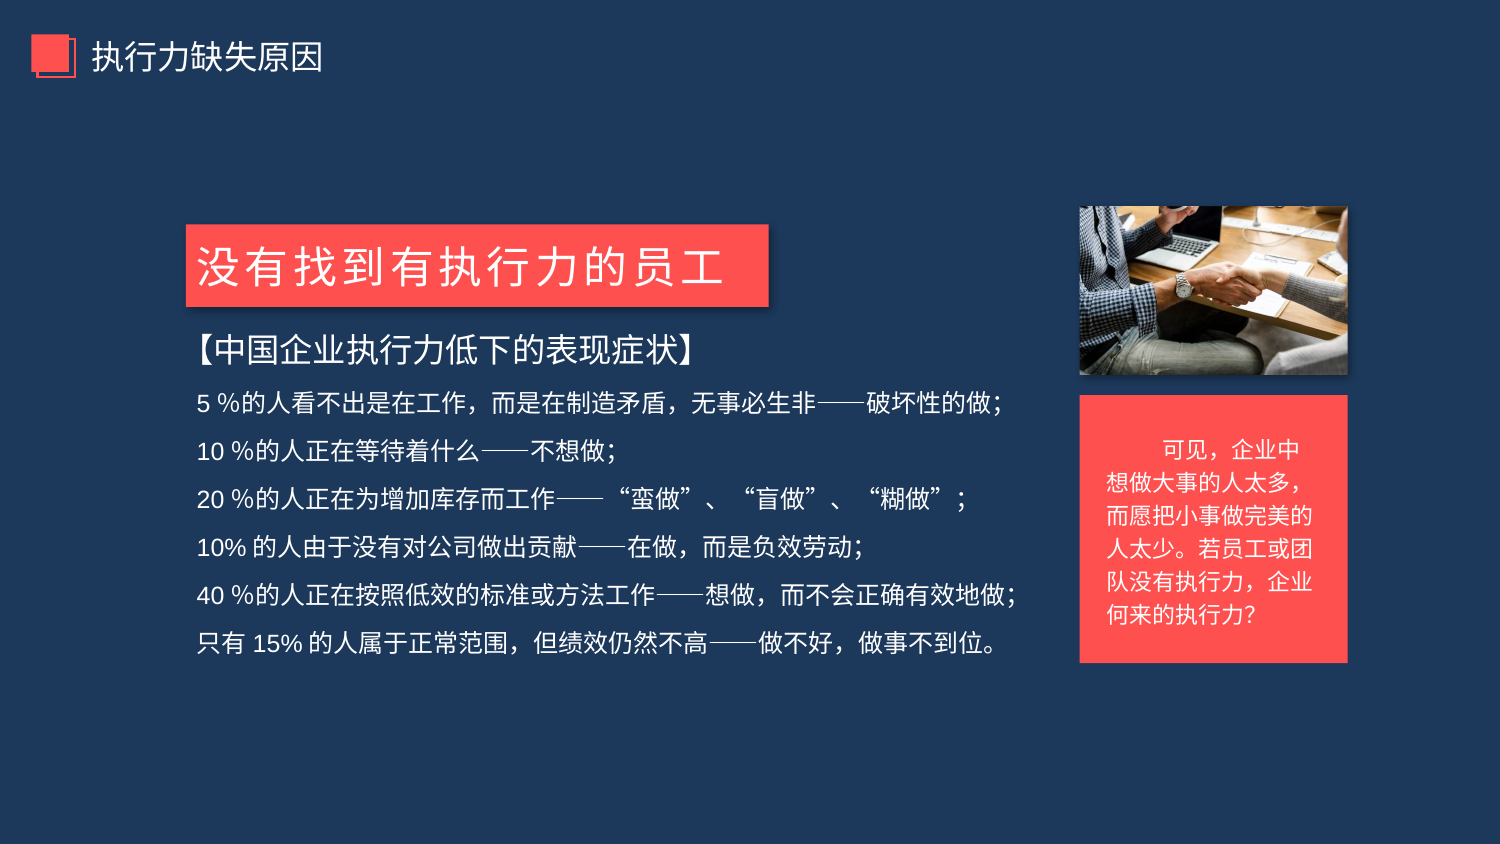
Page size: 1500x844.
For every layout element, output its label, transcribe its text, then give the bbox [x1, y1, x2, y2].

text_box 5％的人看不出是在工作，而是在制造矛盾，无事必生非——破坏性的做； 10％的人正在等待着什么——不想做； 20％的人正在为增加库存而工作——“蛮做”、“盲做”、“糊做”； 10%的人由于没有对公司做出贡献——在做，而是负效劳动； 40％的人正在按照低效的标准或方法工作——想做，而不会正确有效地做； 只有15%的人属于正常范围，但绩效仍然不高——做不好，做事不到位。 [185, 373, 1106, 664]
text_box [185, 223, 770, 308]
text_box 没有找到有执行力的员工 [185, 233, 769, 298]
text_box [1079, 206, 1349, 375]
text_box 【中国企业执行力低下的表现症状】 [112, 311, 920, 375]
text_box 可见，企业中想做大事的人太多，而愿把小事做完美的人太少。若员工或团队没有执行力，企业何来的执行力？ [1079, 395, 1348, 664]
